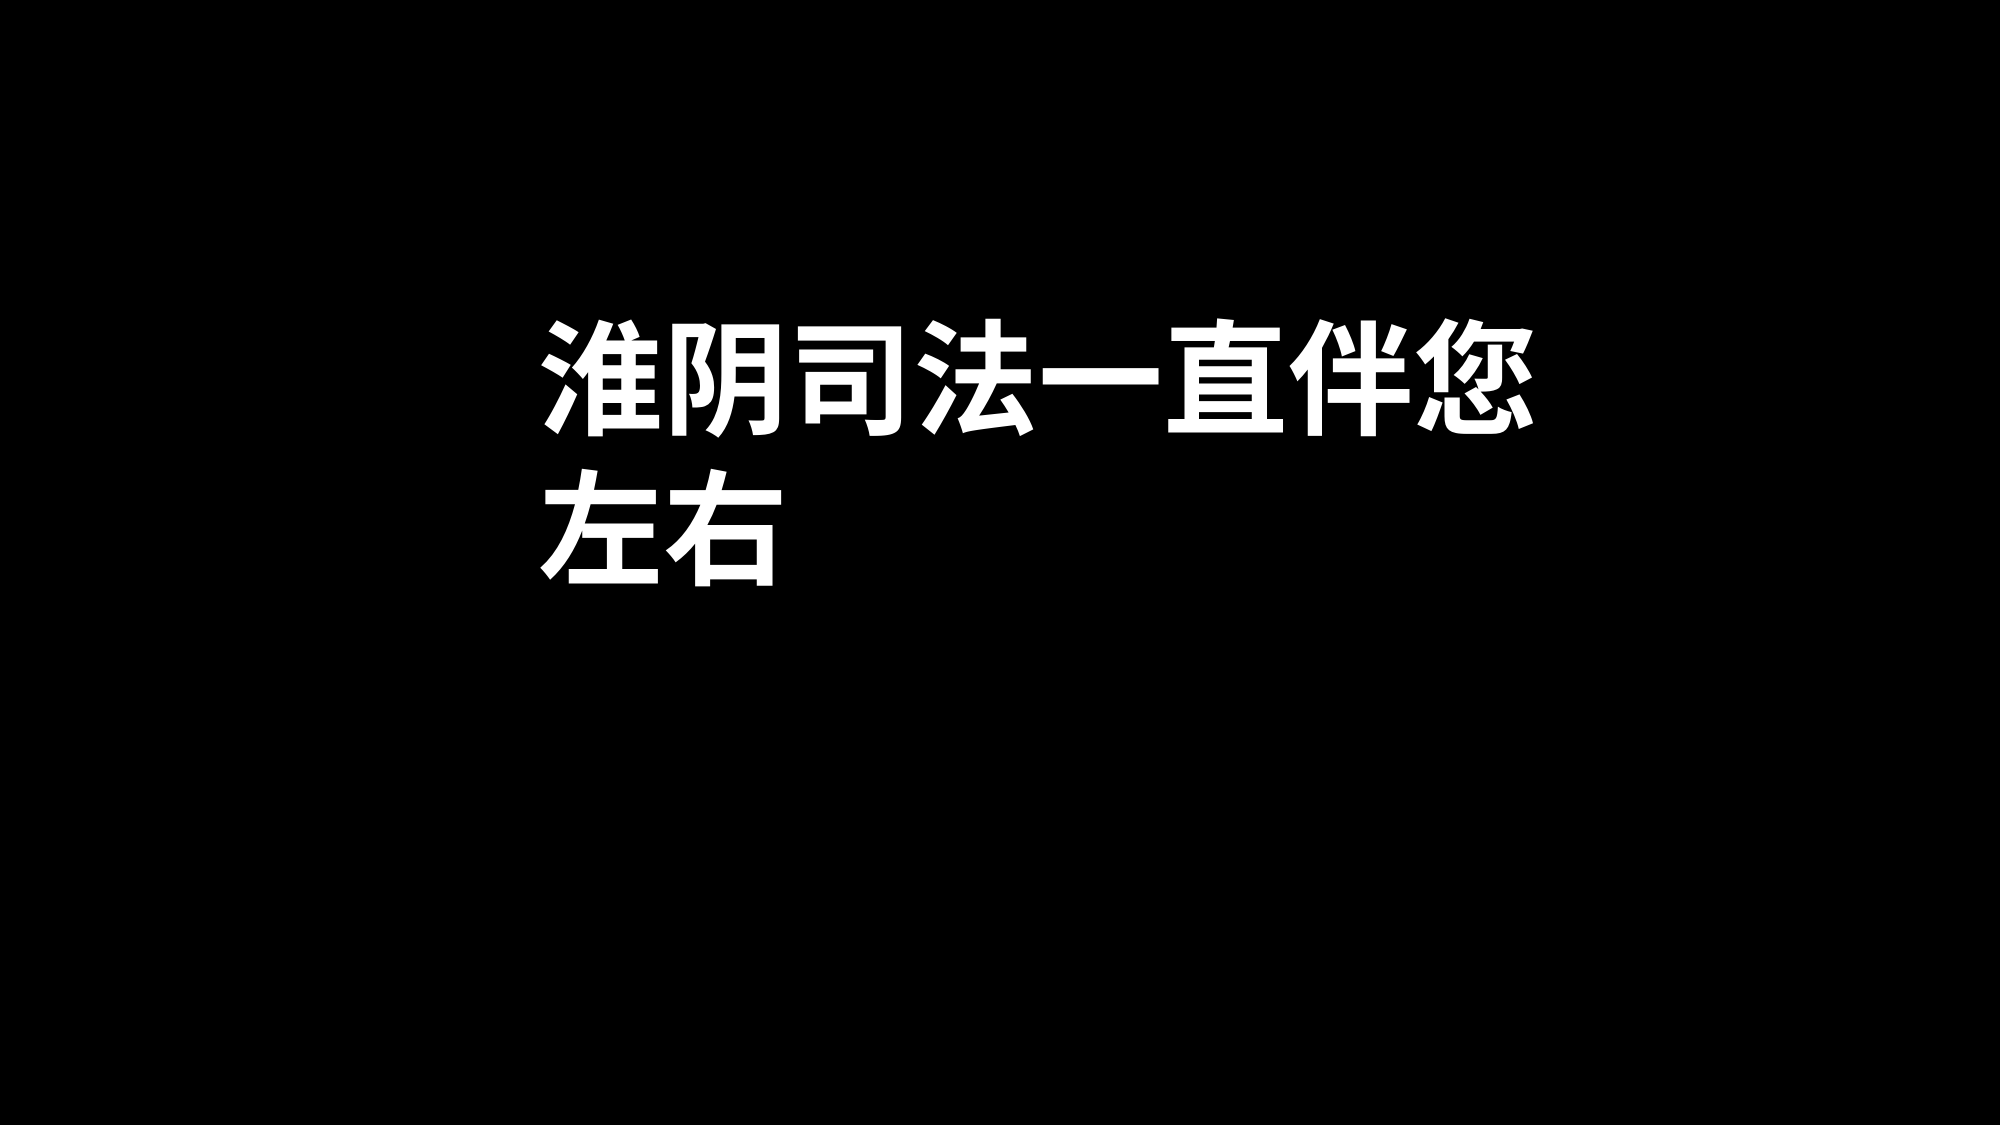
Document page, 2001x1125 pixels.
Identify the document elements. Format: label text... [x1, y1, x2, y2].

text_box 淮阴司法一直伴您左右 [523, 292, 1573, 608]
